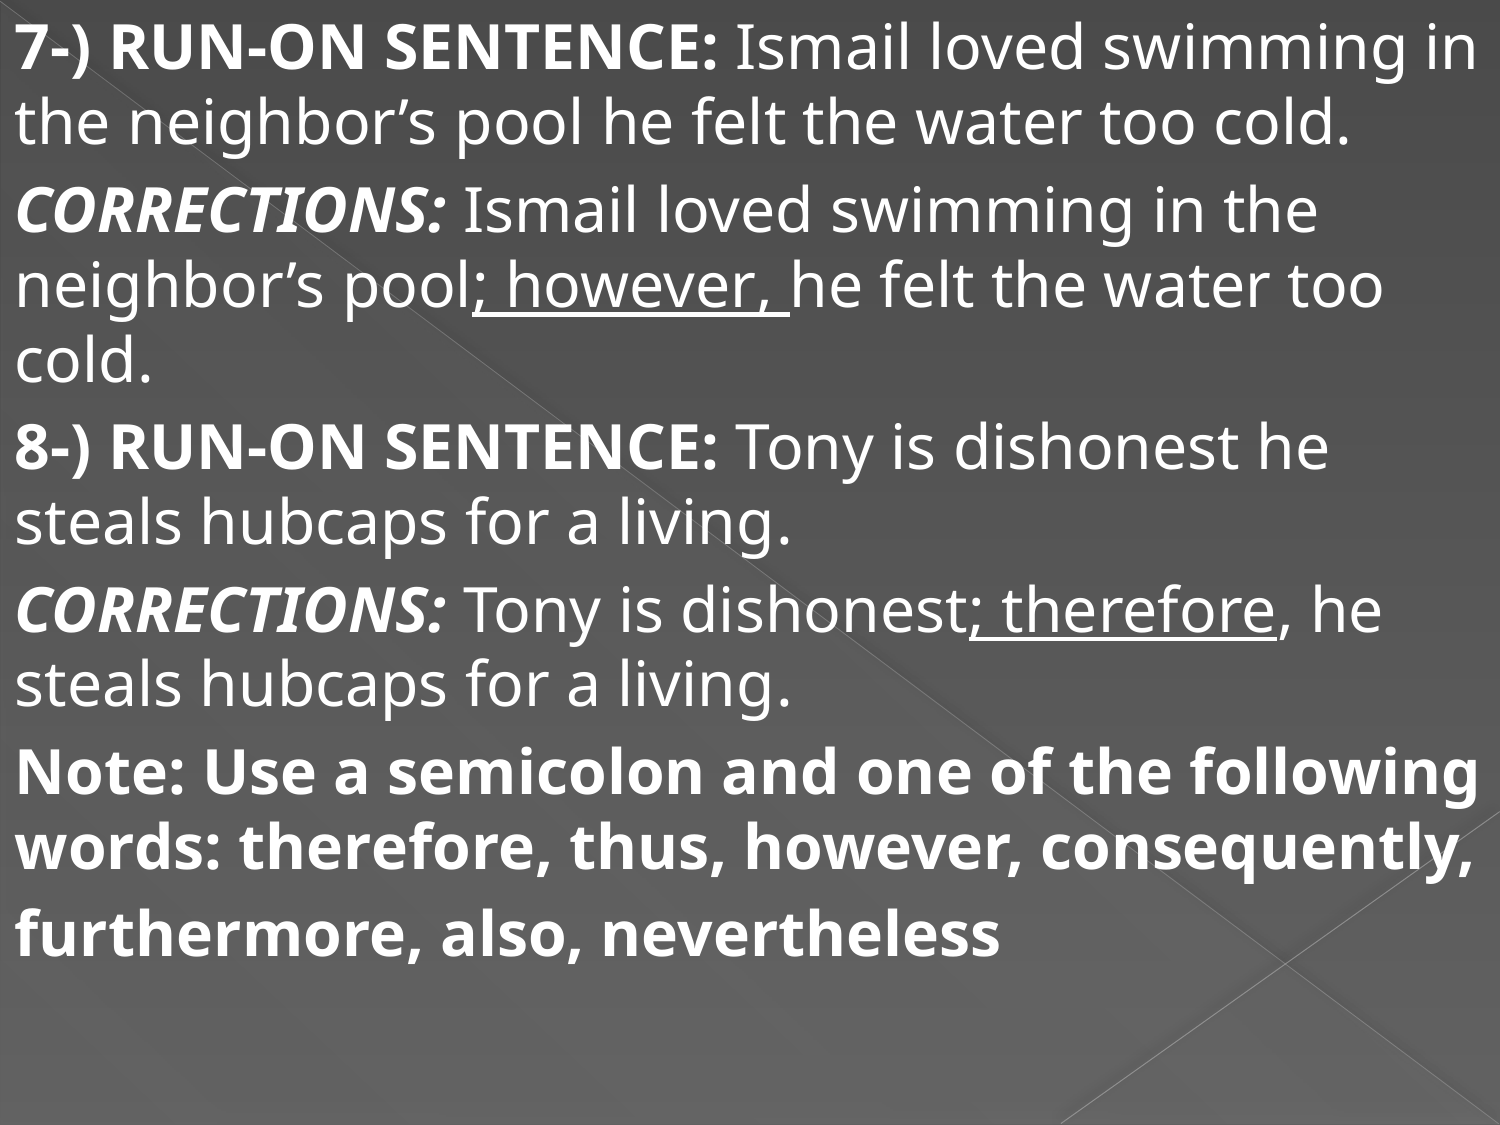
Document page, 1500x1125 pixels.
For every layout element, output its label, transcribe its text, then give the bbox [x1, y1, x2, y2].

list 7-) RUN-ON SENTENCE: Ismail loved swimming in the neighbor’s pool he felt the water too cold. CORRECTIONS: Ismail loved swimming in the neighbor’s pool; however, he felt the water too cold. 8-) RUN-ON SENTENCE: Tony is dishonest he steals hubcaps for a living. CORRECTIONS: Tony is dishonest; therefore, he steals hubcaps for a living. Note: Use a semicolon and one of the following words: therefore, thus, however, consequently, furthermore, also, nevertheless [0, 0, 1500, 1125]
